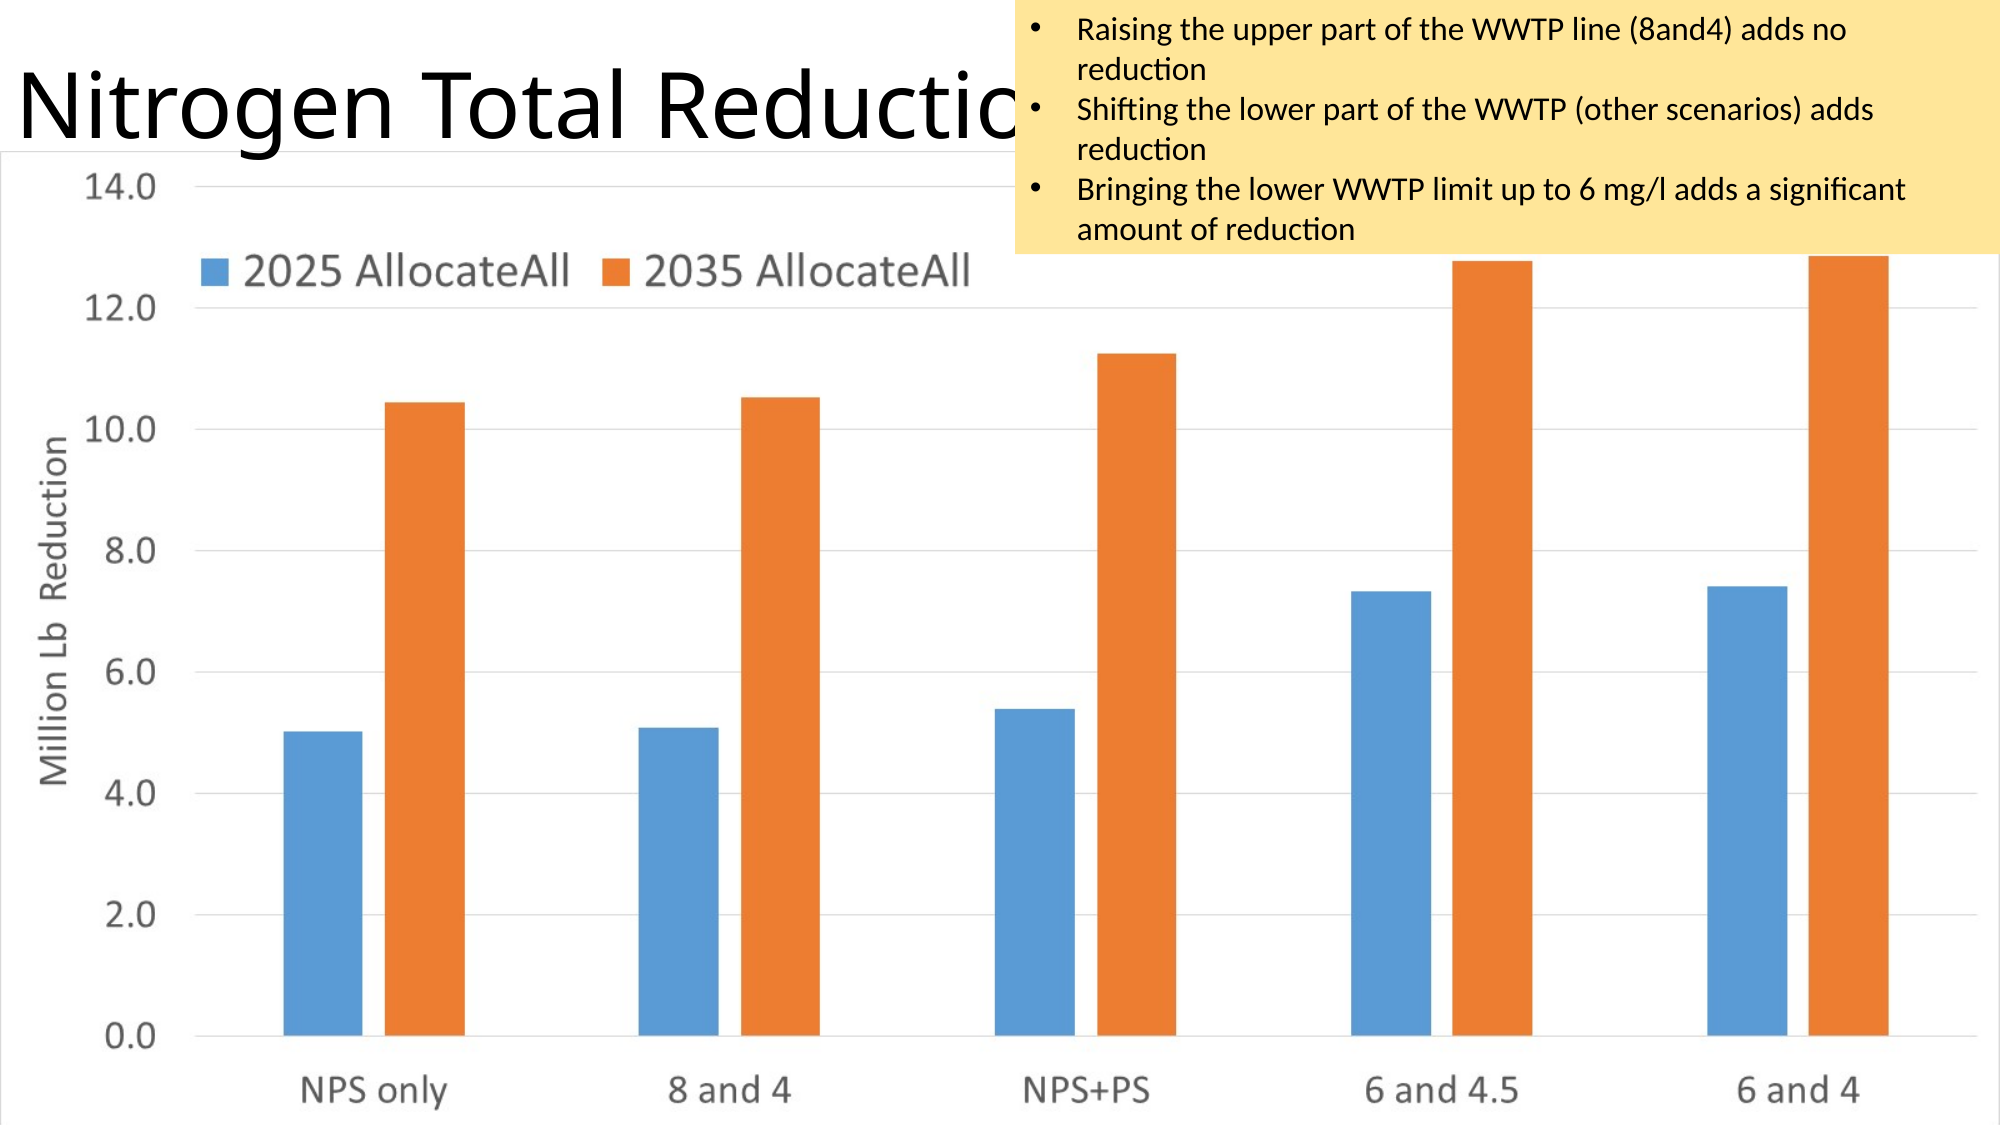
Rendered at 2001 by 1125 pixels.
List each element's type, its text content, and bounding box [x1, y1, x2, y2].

text_box Raising the upper part of the WWTP line (8and4) adds no reduction Shifting the lower part of the WWTP (other scenarios) adds reduction Bringing the lower WWTP limit up to 6 mg/l adds a significant amount of reduction [1015, 0, 2000, 151]
title Nitrogen Total Reductions [0, 0, 1015, 151]
picture [0, 151, 2000, 1125]
